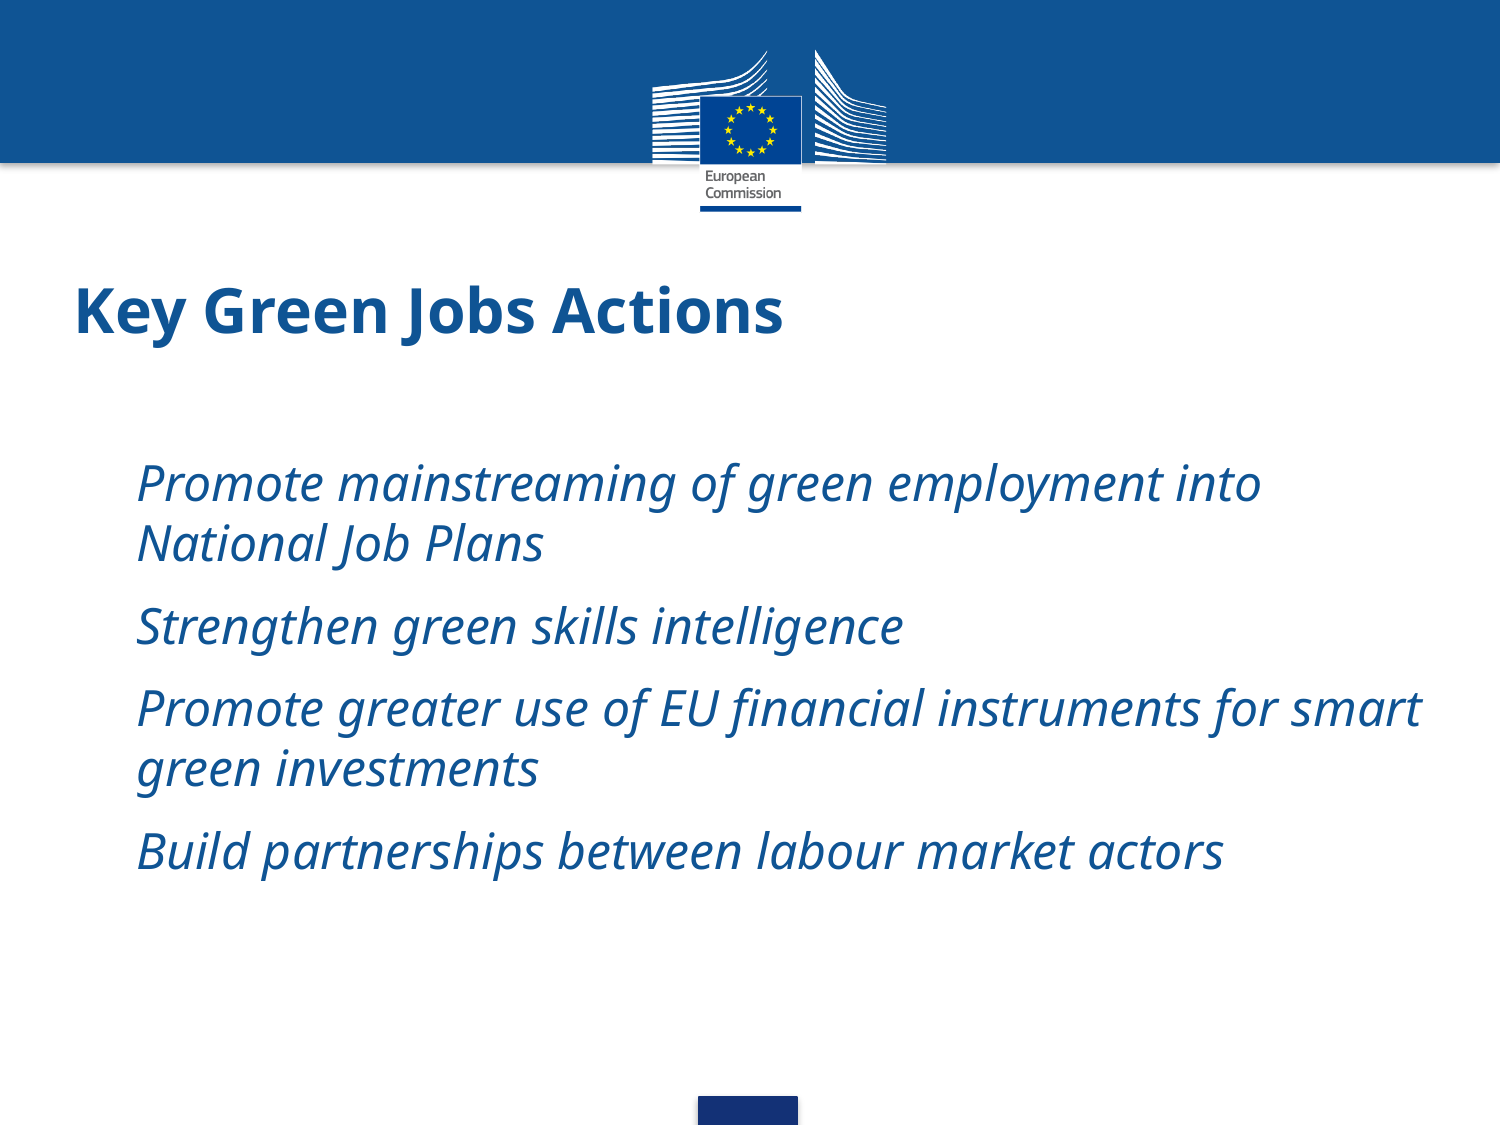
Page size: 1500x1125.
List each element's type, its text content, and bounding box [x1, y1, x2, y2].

title Key Green Jobs Actions [0, 231, 1500, 386]
list Promote mainstreaming of green employment into National Job Plans Strengthen green skills intelligence Promote greater use of EU financial instruments for smart green investments Build partnerships between labour market actors [64, 361, 1448, 959]
